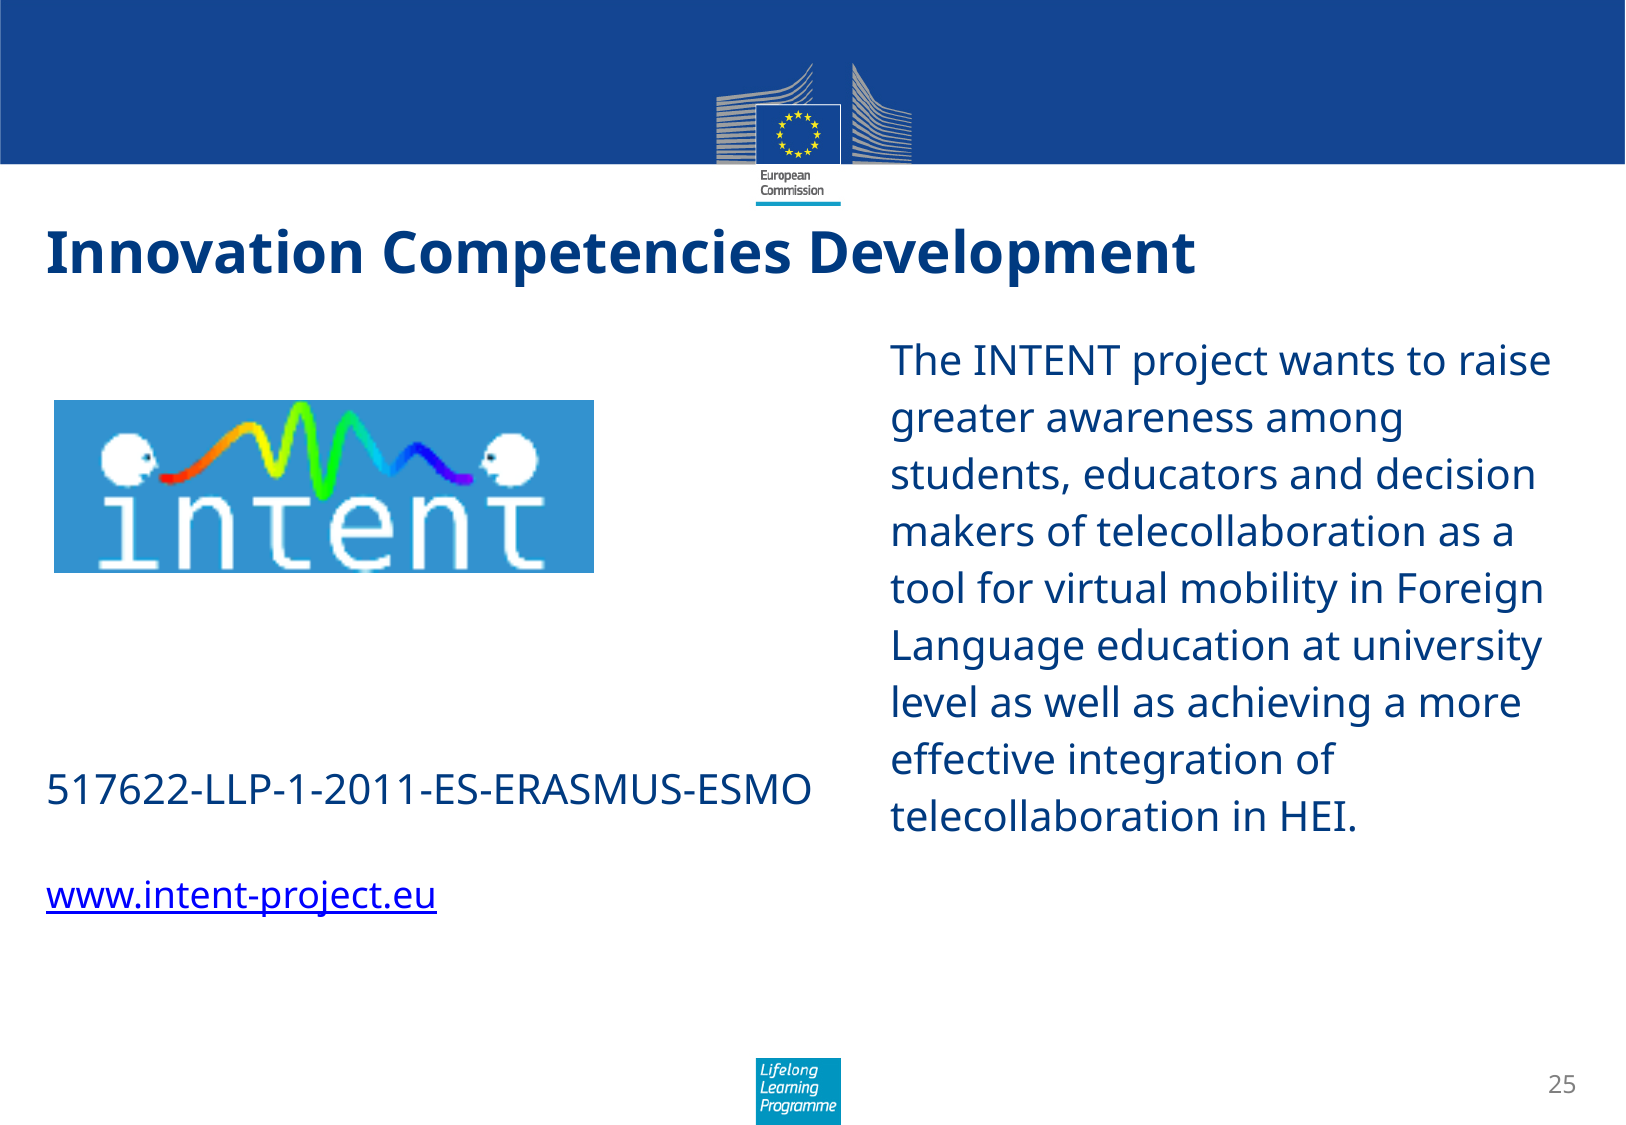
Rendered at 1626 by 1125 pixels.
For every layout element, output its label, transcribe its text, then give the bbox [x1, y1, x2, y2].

table_header [31, 323, 875, 753]
table_cell 517622-LLP-1-2011-ES-ERASMUS-ESMO www.intent-project.eu [31, 753, 875, 1125]
table_header The INTENT project wants to raise greater awareness among students, educators and decision makers of telecollaboration as a tool for virtual mobility in Foreign Language education at university level as well as achieving a more effective integration of telecollaboration in HEI. [875, 323, 1581, 1125]
title Innovation Competencies Development [30, 195, 1586, 305]
slide_number 25 [1212, 1060, 1592, 1125]
picture [0, 0, 1625, 1125]
picture [54, 400, 595, 573]
